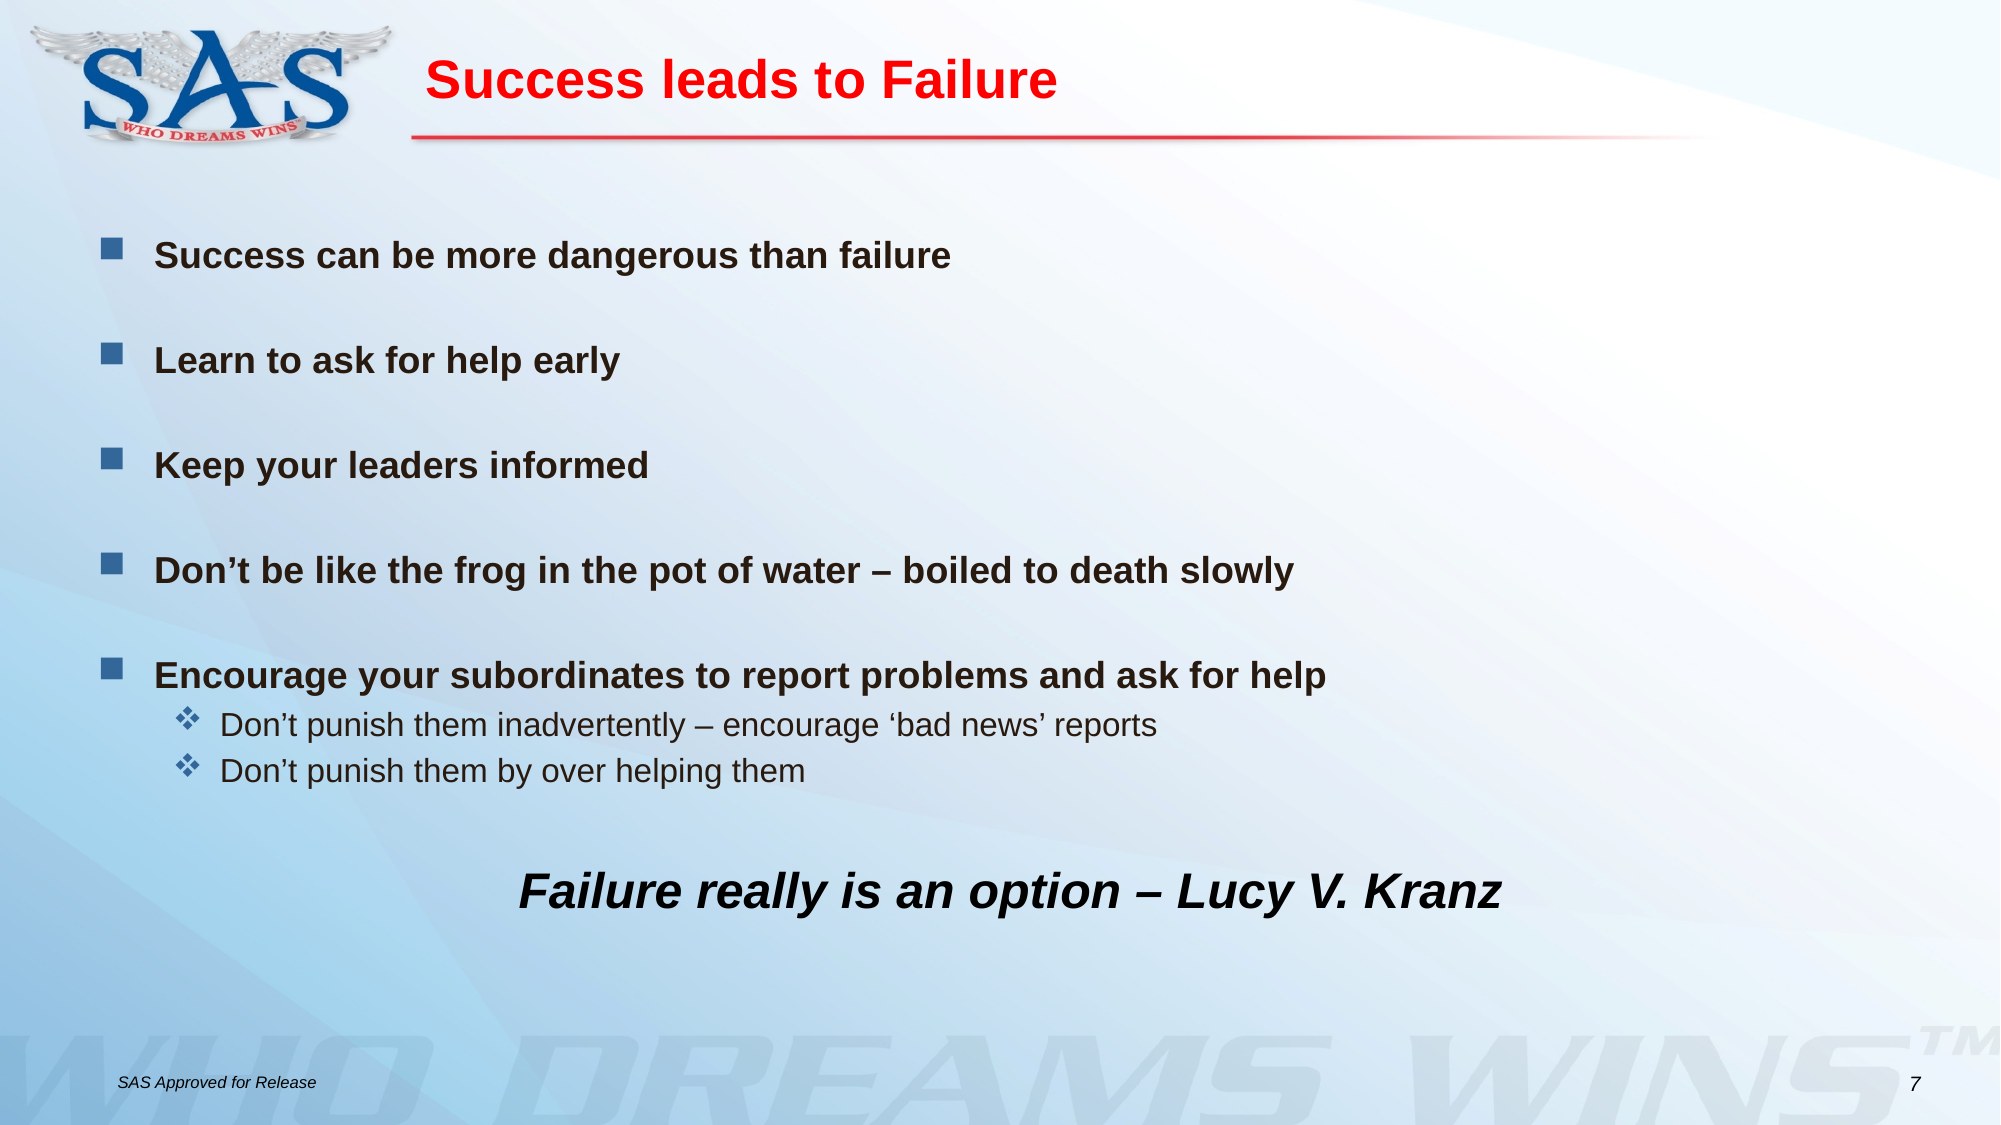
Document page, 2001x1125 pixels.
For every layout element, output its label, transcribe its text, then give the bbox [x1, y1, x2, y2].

list Success can be more dangerous than failure Learn to ask for help early Keep your leaders informed Don’t be like the frog in the pot of water – boiled to death slowly Encourage your subordinates to report problems and ask for help Don’t punish them inadvertently – encourage ‘bad news’ reports Don’t punish them by over helping them Failure really is an option – Lucy V. Kranz [82, 223, 1940, 1041]
slide_number 7 [1799, 1062, 1936, 1100]
title Success leads to Failure [410, 24, 1939, 139]
picture [0, 0, 2000, 1125]
